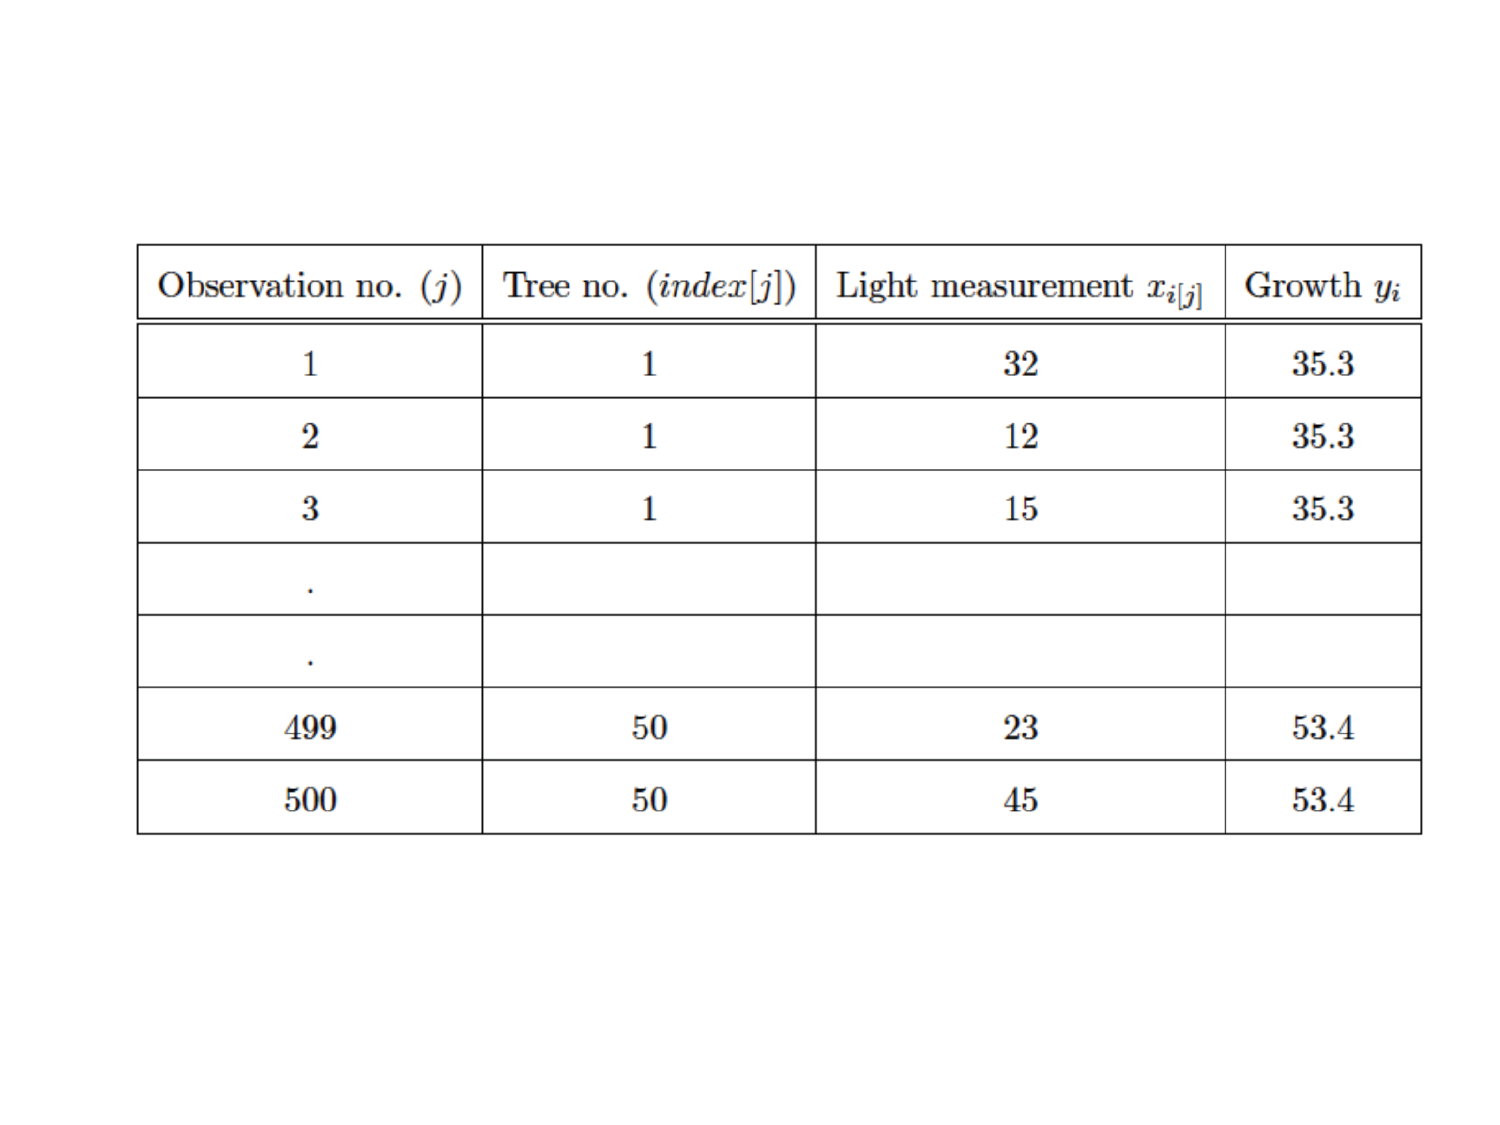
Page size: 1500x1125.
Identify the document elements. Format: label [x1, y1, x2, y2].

picture [112, 174, 1454, 935]
